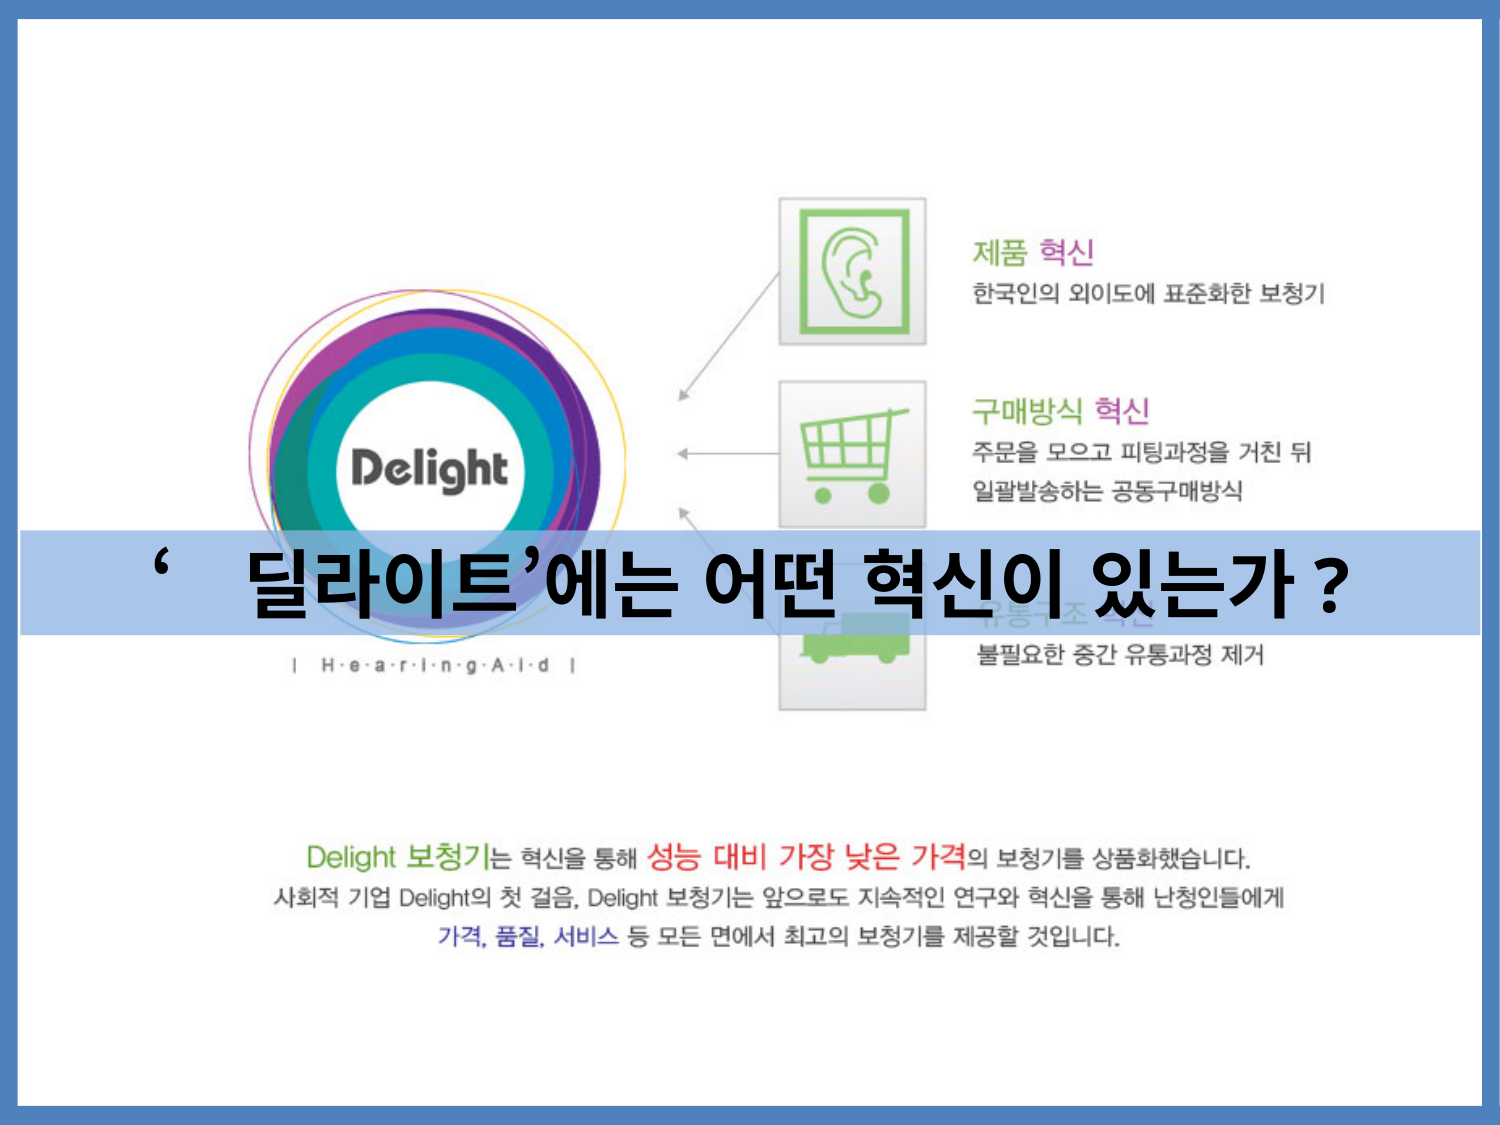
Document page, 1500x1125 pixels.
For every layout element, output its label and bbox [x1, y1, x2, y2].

text_box [0, 0, 1500, 1125]
